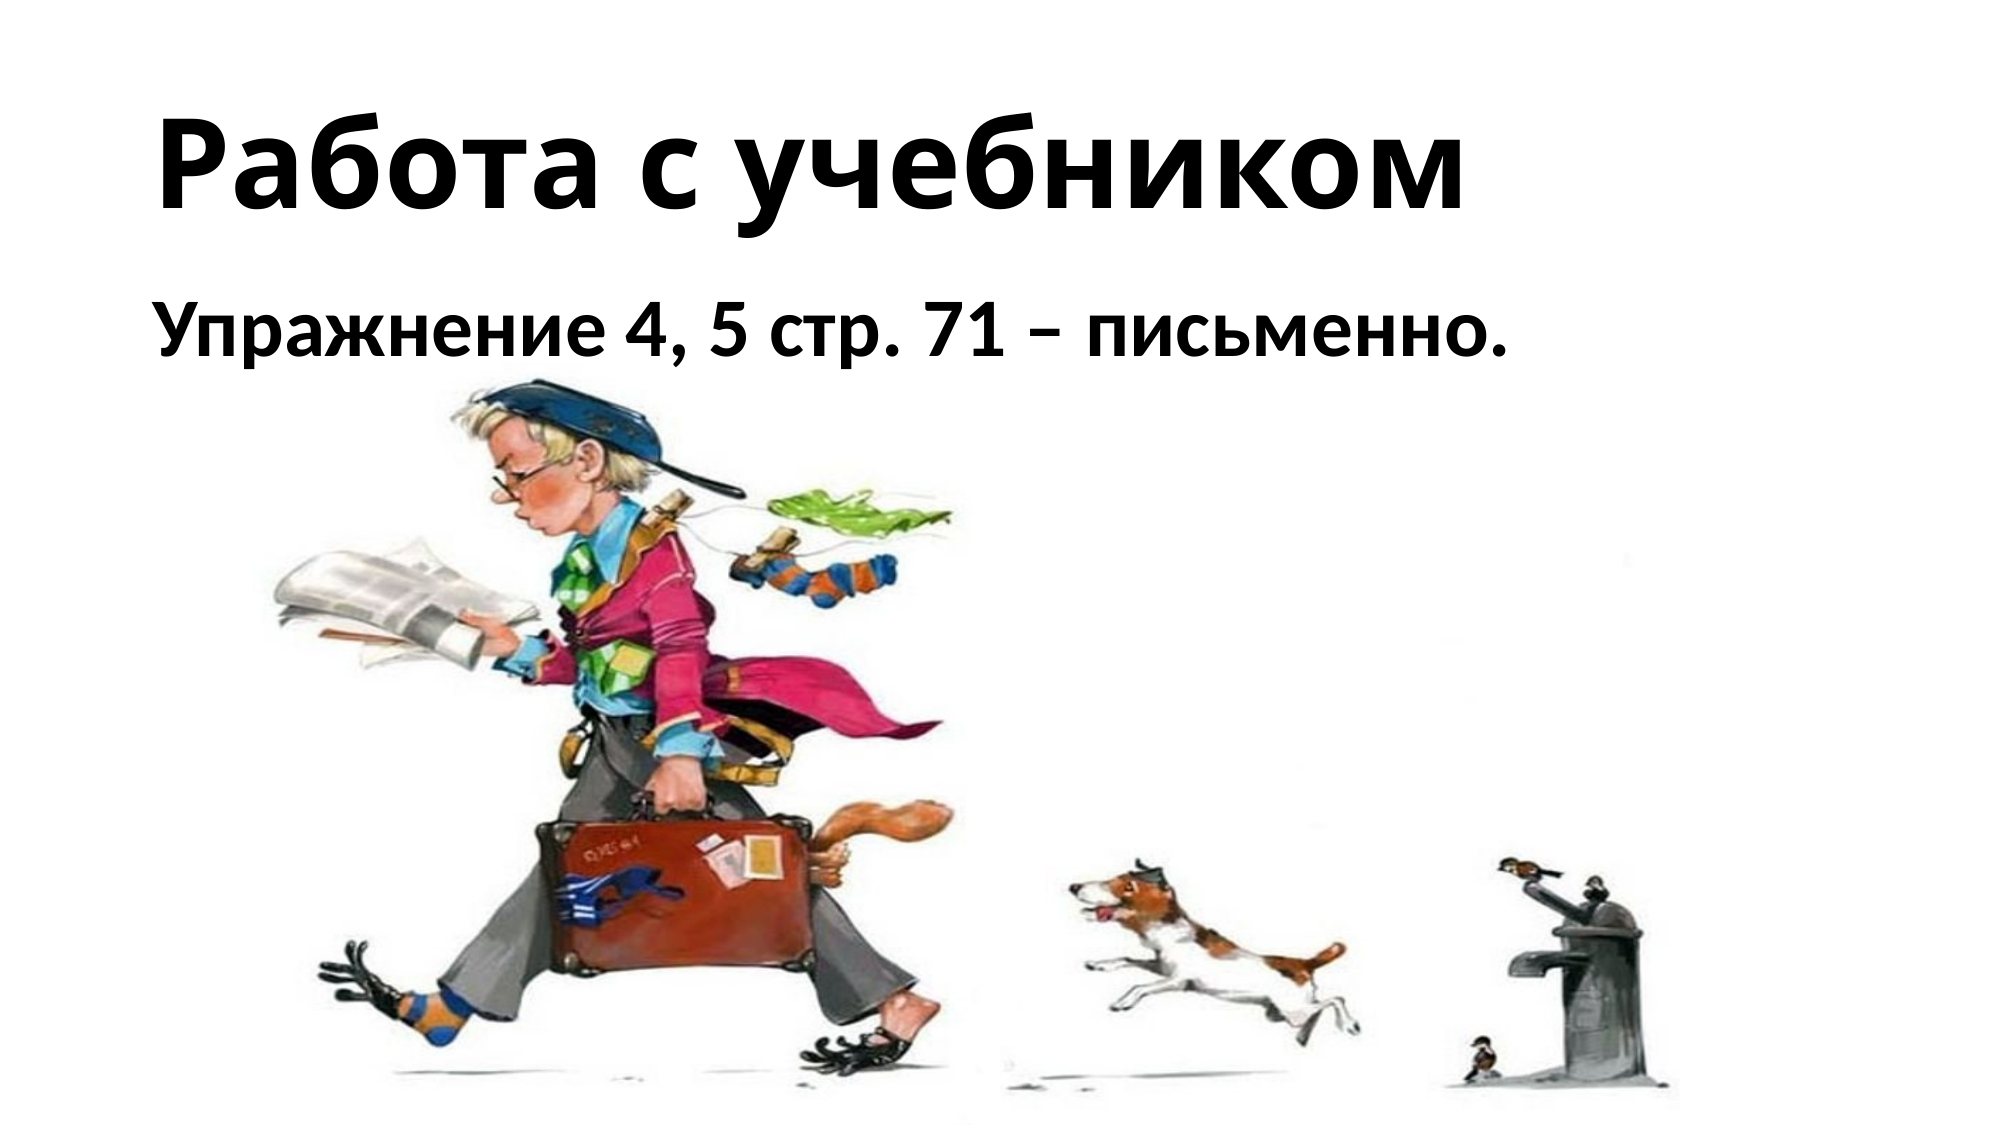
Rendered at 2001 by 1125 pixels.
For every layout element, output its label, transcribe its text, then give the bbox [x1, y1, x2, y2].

list Упражнение 4, 5 стр. 71 – письменно. [137, 277, 1863, 992]
title Работа с учебником [137, 59, 1863, 277]
picture [230, 363, 1680, 1125]
